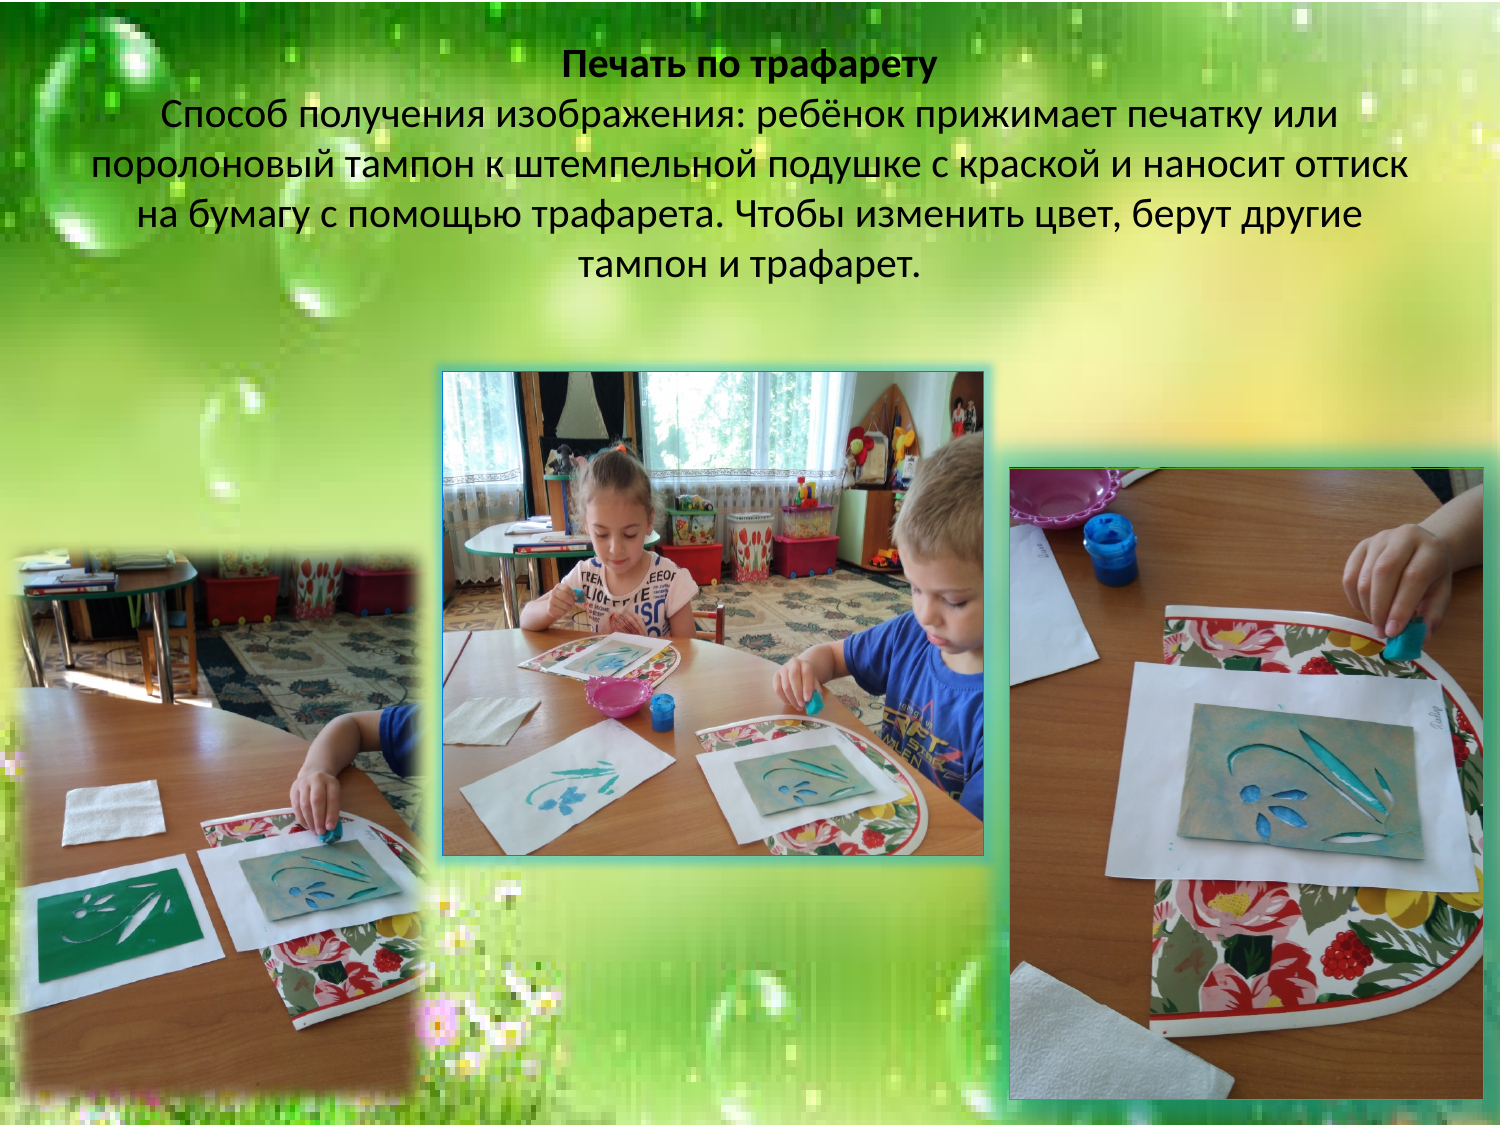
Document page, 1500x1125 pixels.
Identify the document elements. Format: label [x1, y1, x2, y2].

list [1009, 467, 1484, 1100]
picture [0, 2, 1500, 1125]
list [2, 538, 436, 1117]
